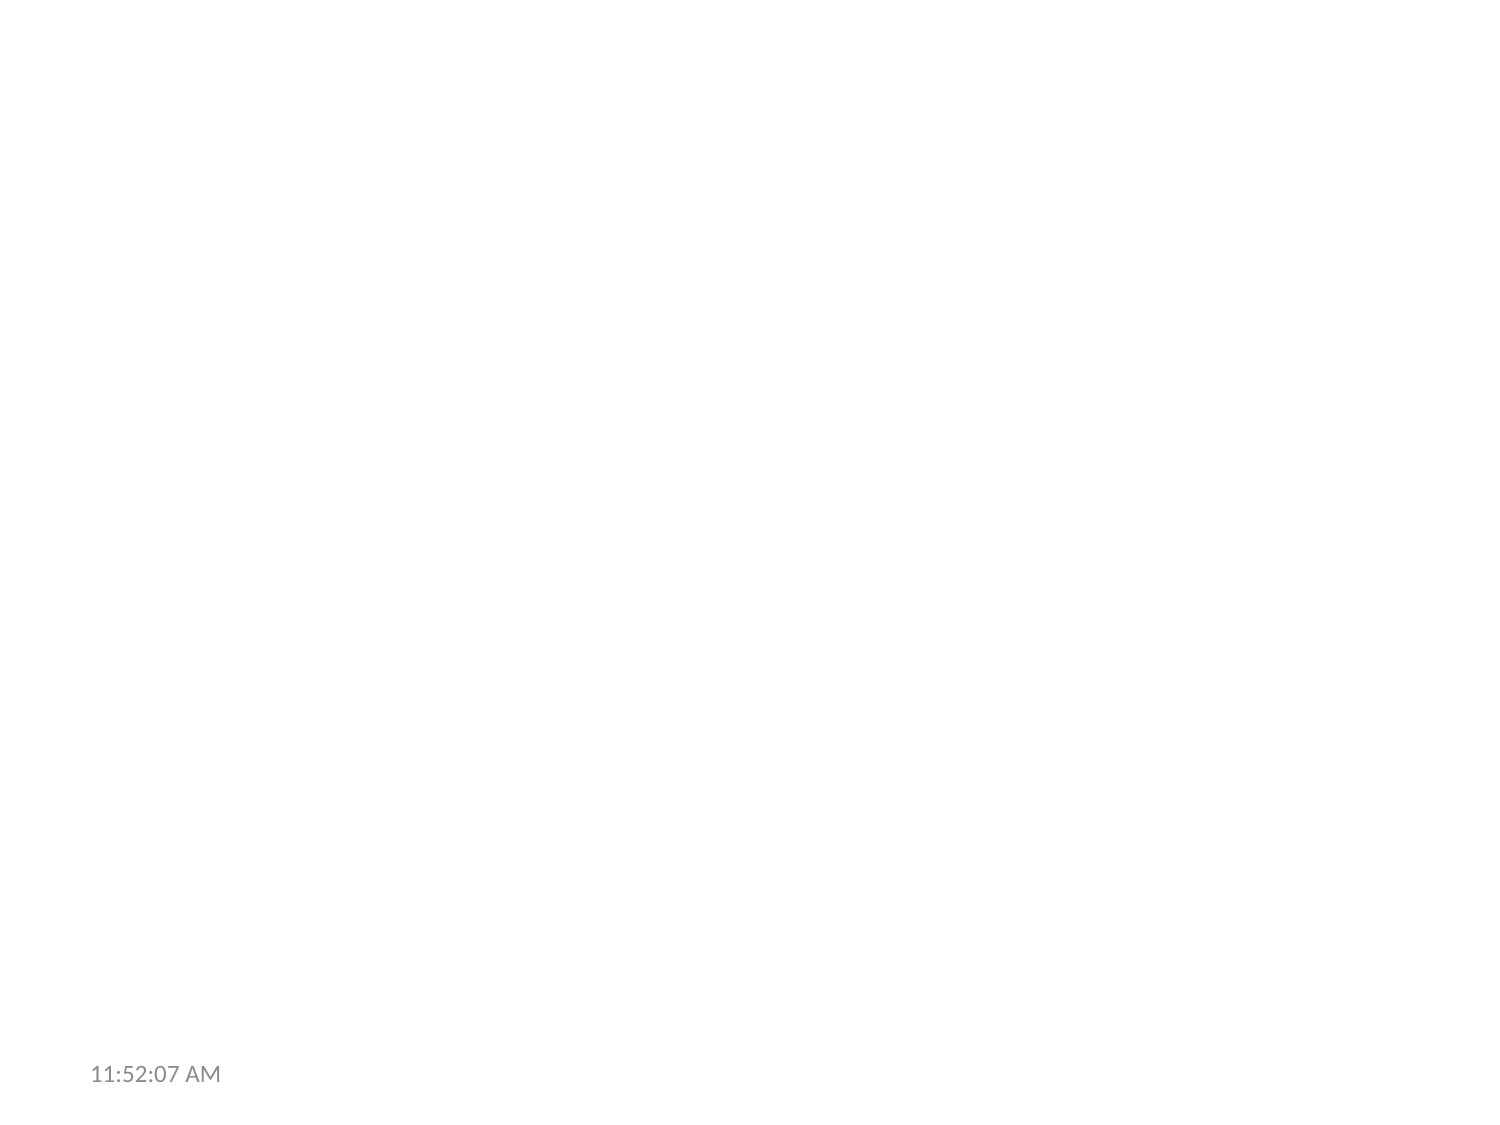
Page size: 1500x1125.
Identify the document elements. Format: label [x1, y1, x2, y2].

slide_number [75, 1042, 425, 1103]
